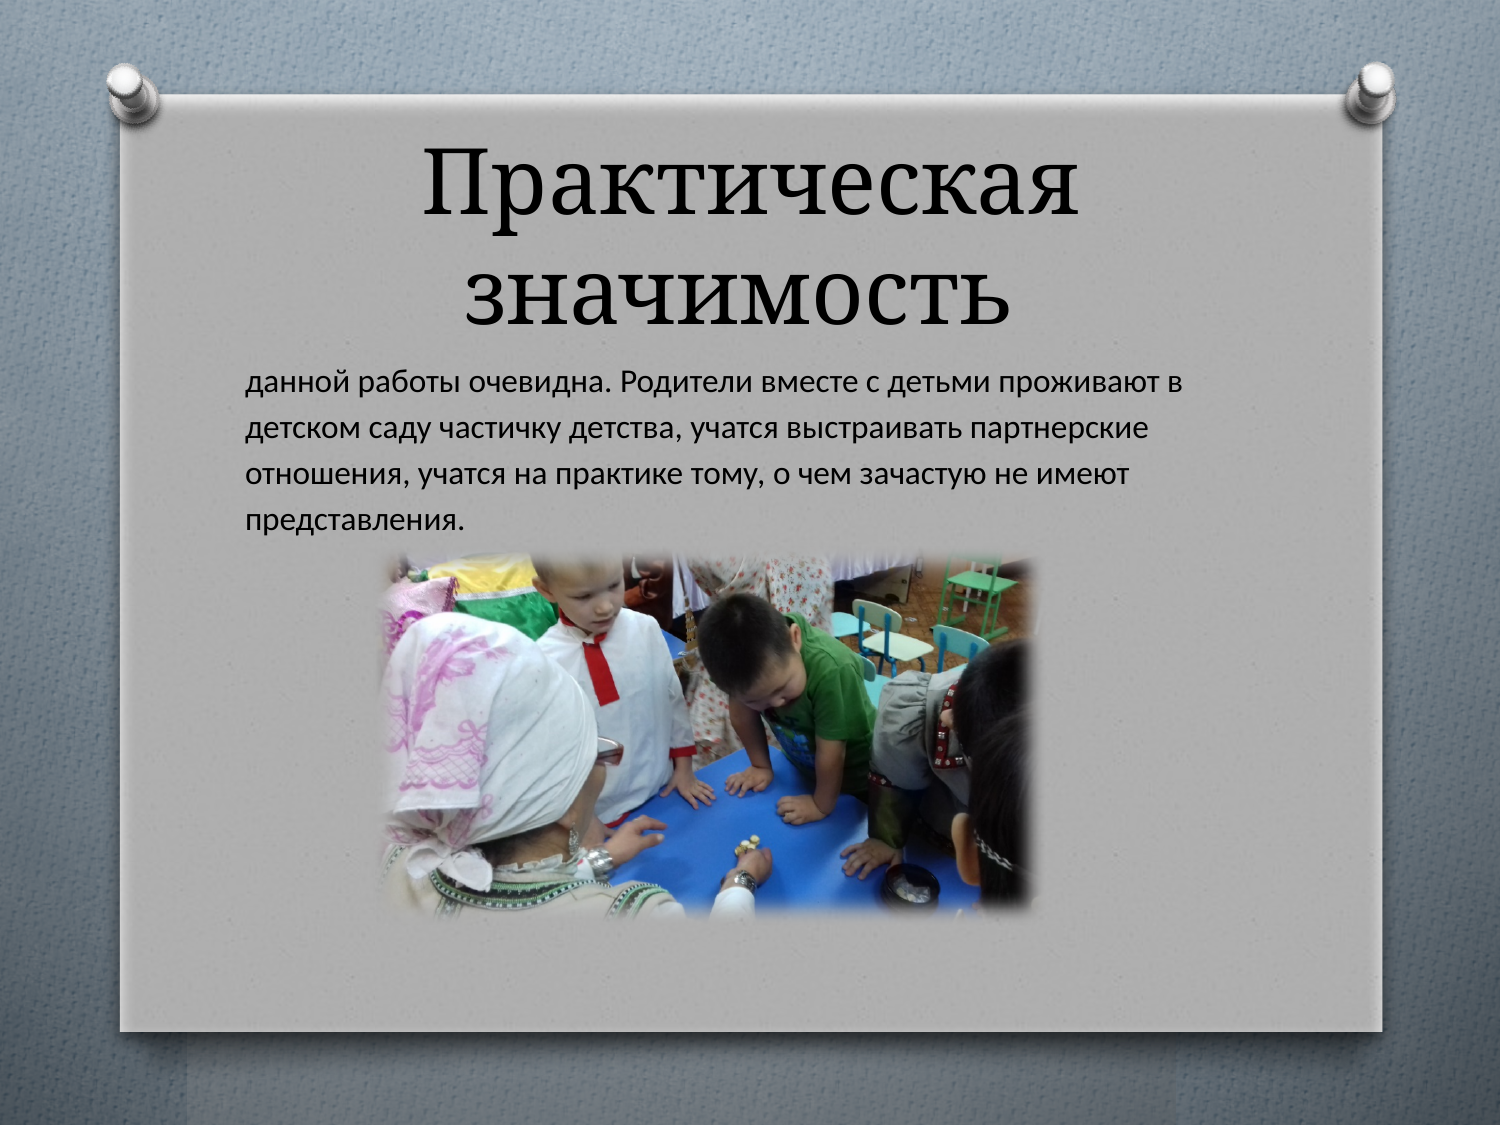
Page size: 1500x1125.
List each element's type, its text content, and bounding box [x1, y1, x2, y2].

picture [1317, 35, 1439, 156]
picture [75, 29, 198, 153]
text_box данной работы очевидна. Родители вместе с детьми проживают в детском саду частичку детства, учатся выстраивать партнерские отношения, учатся на практике тому, о чем зачастую не имеют представления. [230, 345, 1294, 545]
title Практическая значимость [179, 134, 1323, 332]
picture [373, 546, 1046, 925]
